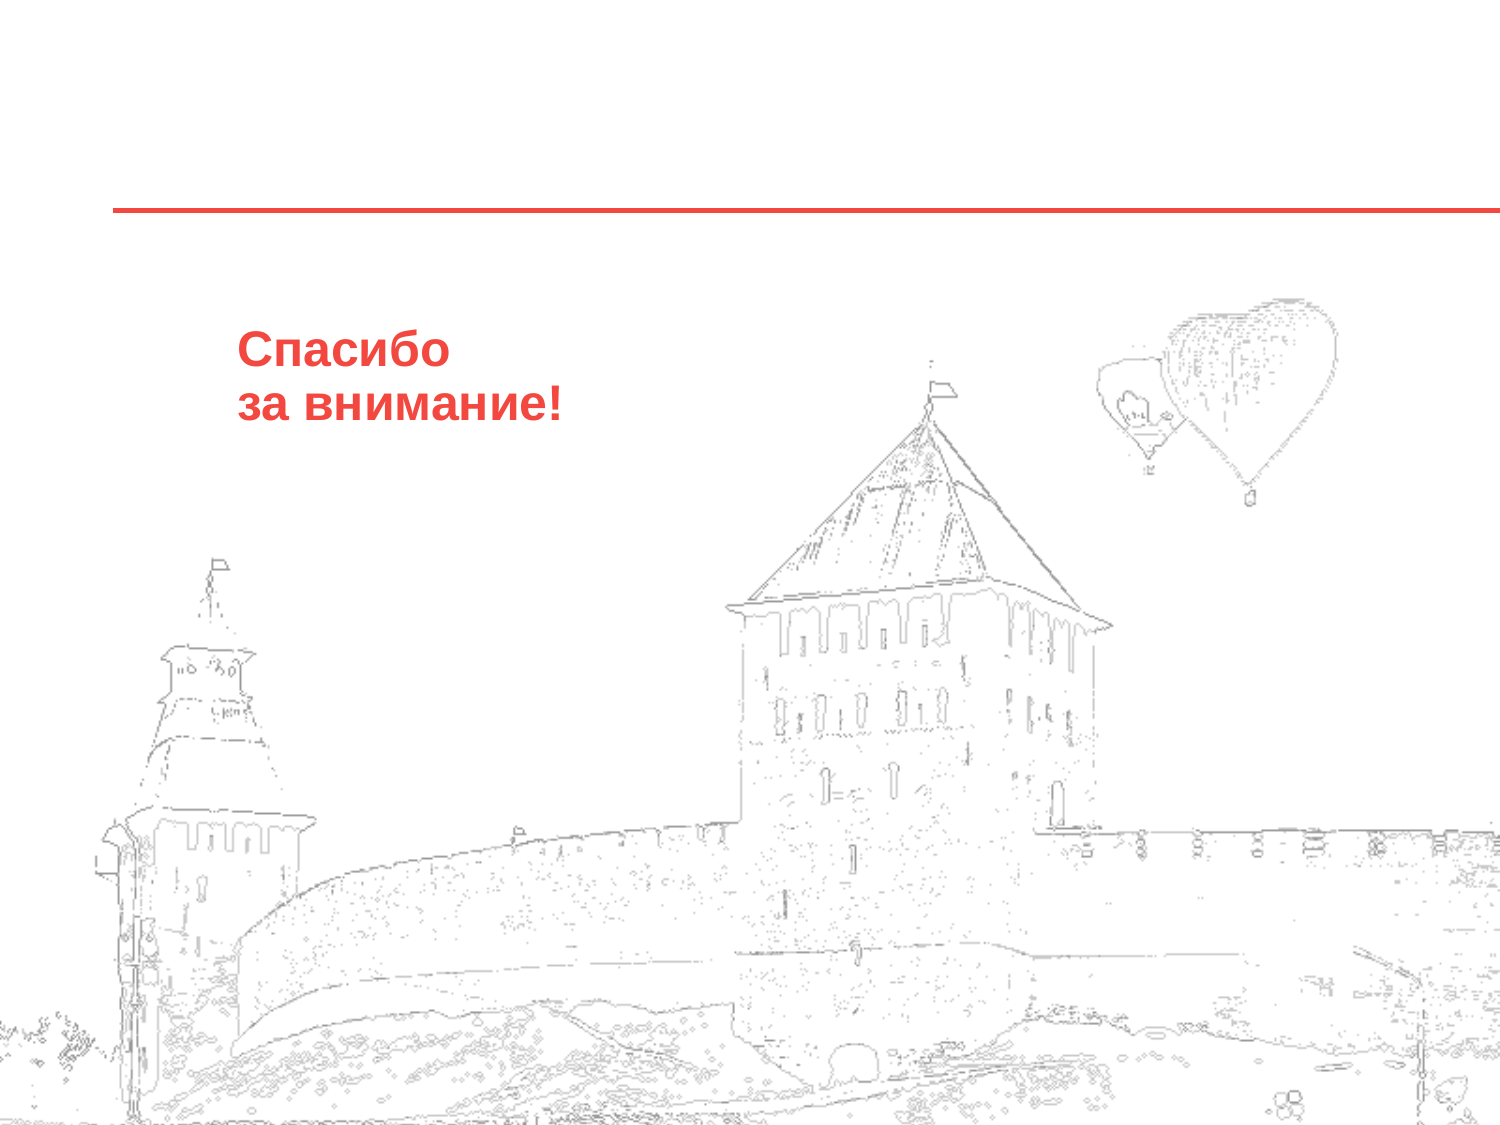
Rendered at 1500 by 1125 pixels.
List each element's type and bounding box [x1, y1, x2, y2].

picture [0, 268, 1500, 1125]
